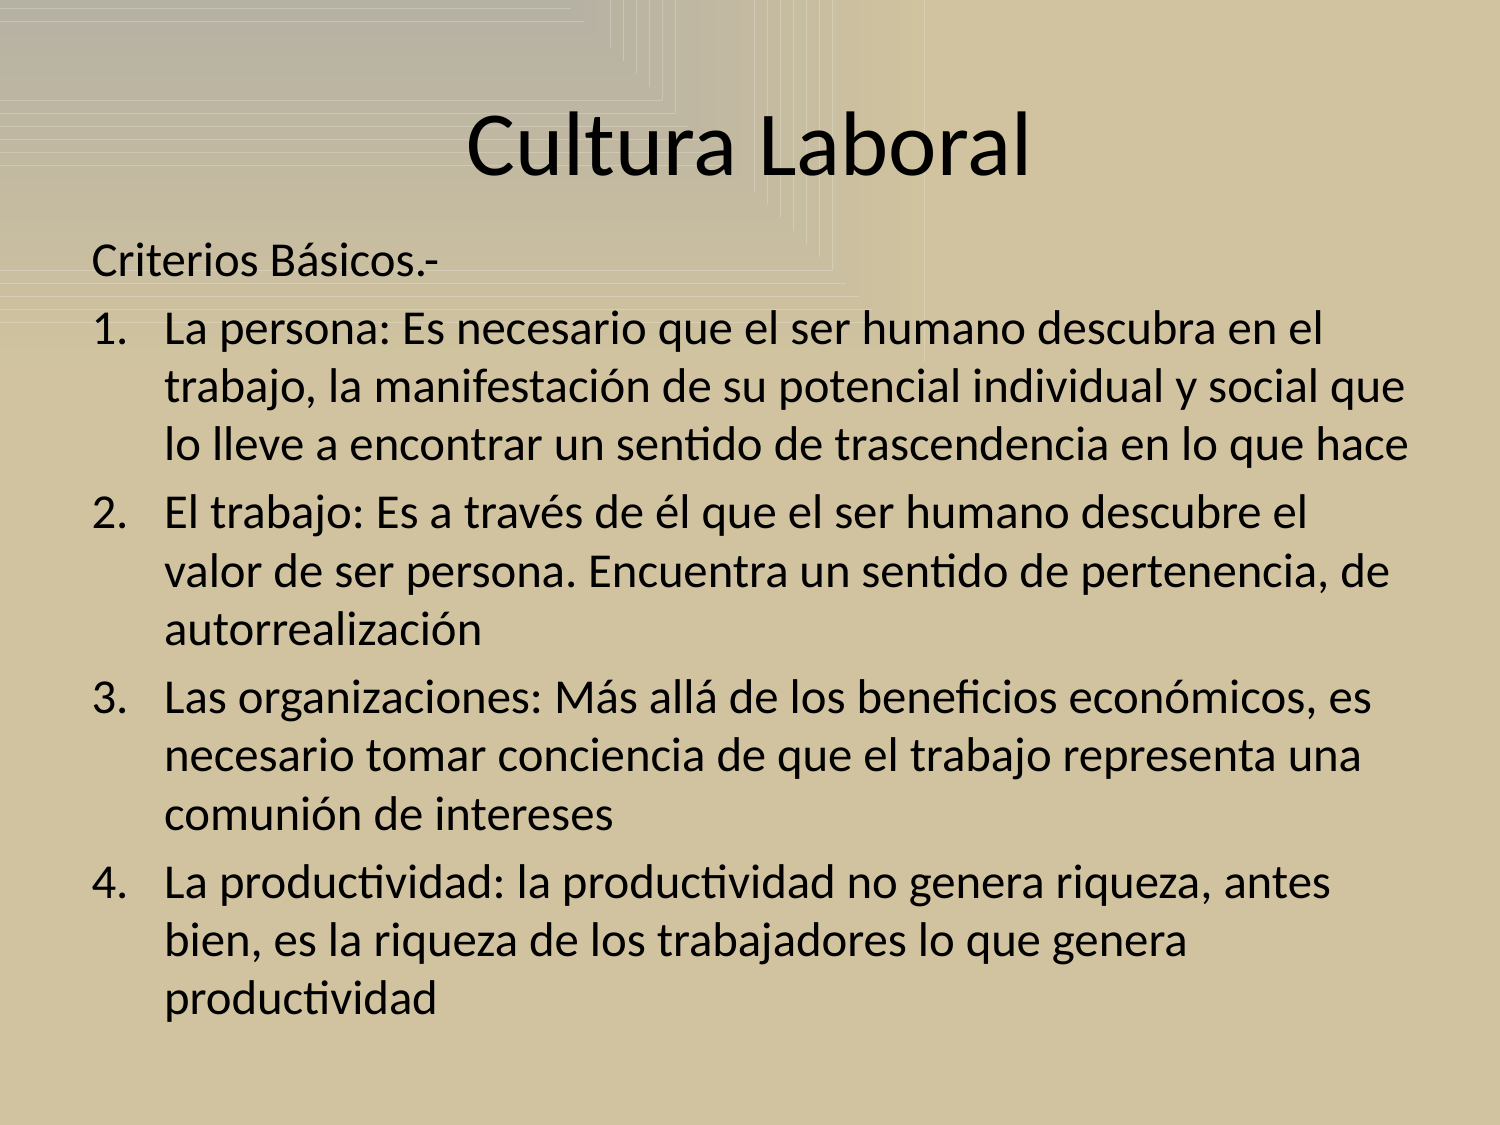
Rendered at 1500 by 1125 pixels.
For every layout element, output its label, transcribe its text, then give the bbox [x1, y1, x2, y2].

title Cultura Laboral [75, 45, 1425, 233]
list Criterios Básicos.- La persona: Es necesario que el ser humano descubra en el trabajo, la manifestación de su potencial individual y social que lo lleve a encontrar un sentido de trascendencia en lo que hace El trabajo: Es a través de él que el ser humano descubre el valor de ser persona. Encuentra un sentido de pertenencia, de autorrealización Las organizaciones: Más allá de los beneficios económicos, es necesario tomar conciencia de que el trabajo representa una comunión de intereses La productividad: la productividad no genera riqueza, antes bien, es la riqueza de los trabajadores lo que genera productividad [76, 219, 1427, 1052]
